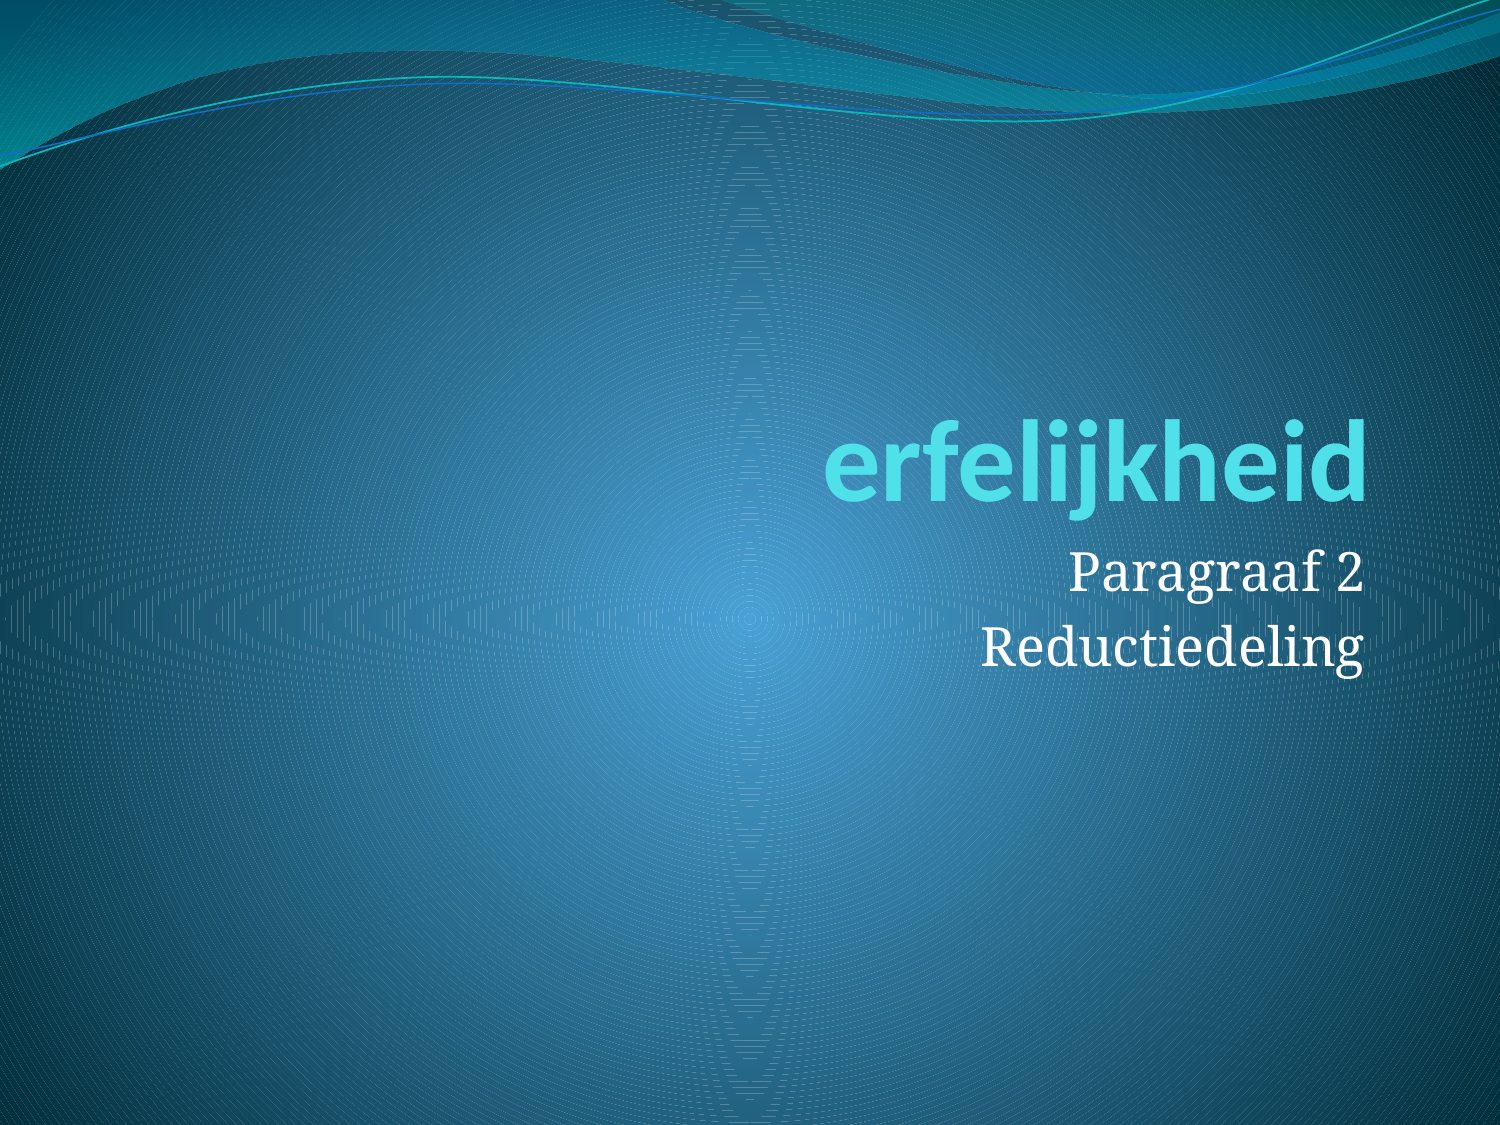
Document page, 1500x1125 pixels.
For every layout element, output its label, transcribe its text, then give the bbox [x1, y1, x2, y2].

title erfelijkheid [87, 224, 1376, 525]
subtitle Paragraaf 2 Reductiedeling [87, 529, 1376, 818]
